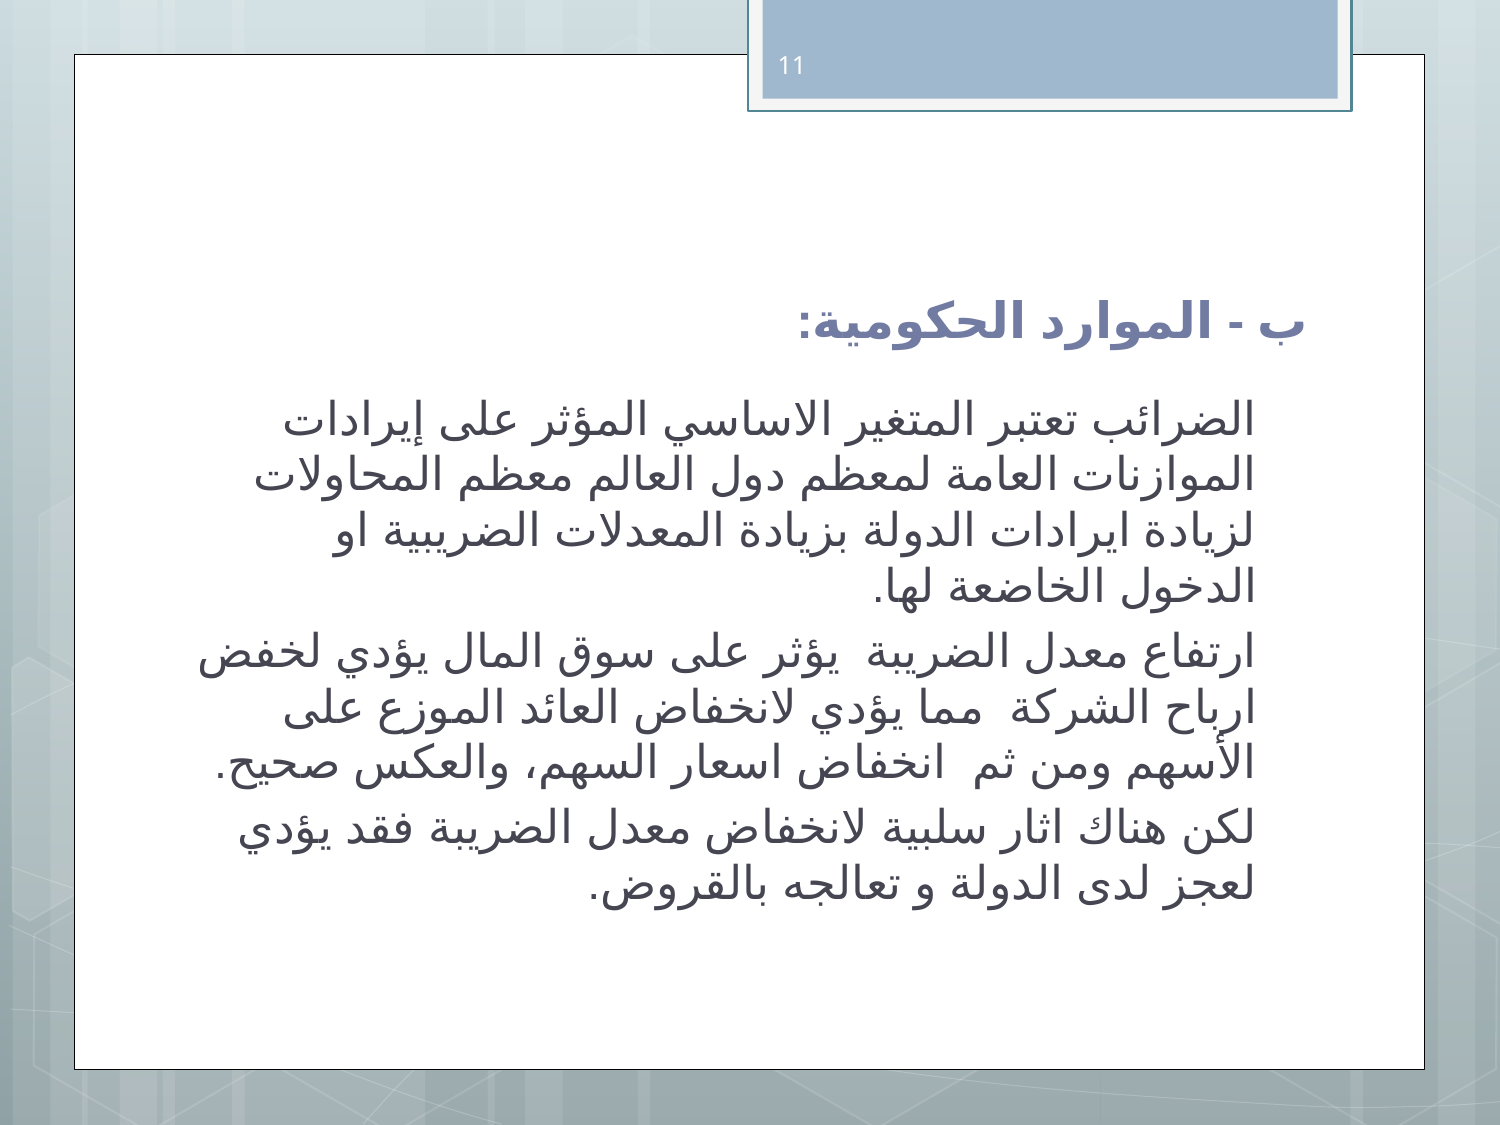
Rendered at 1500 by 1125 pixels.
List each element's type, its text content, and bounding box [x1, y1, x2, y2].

slide_number 11 [762, 36, 982, 97]
list الضرائب تعتبر المتغير الاساسي المؤثر على إيرادات الموازنات العامة لمعظم دول العالم معظم المحاولات لزيادة ايرادات الدولة بزيادة المعدلات الضريبية او الدخول الخاضعة لها. ارتفاع معدل الضريبة يؤثر على سوق المال يؤدي لخفض ارباح الشركة مما يؤدي لانخفاض العائد الموزع على الأسهم ومن ثم انخفاض اسعار السهم، والعكس صحيح. لكن هناك اثار سلبية لانخفاض معدل الضريبة فقد يؤدي لعجز لدى الدولة و تعالجه بالقروض. [171, 381, 1283, 957]
title ب - الموارد الحكومية: [171, 168, 1324, 357]
